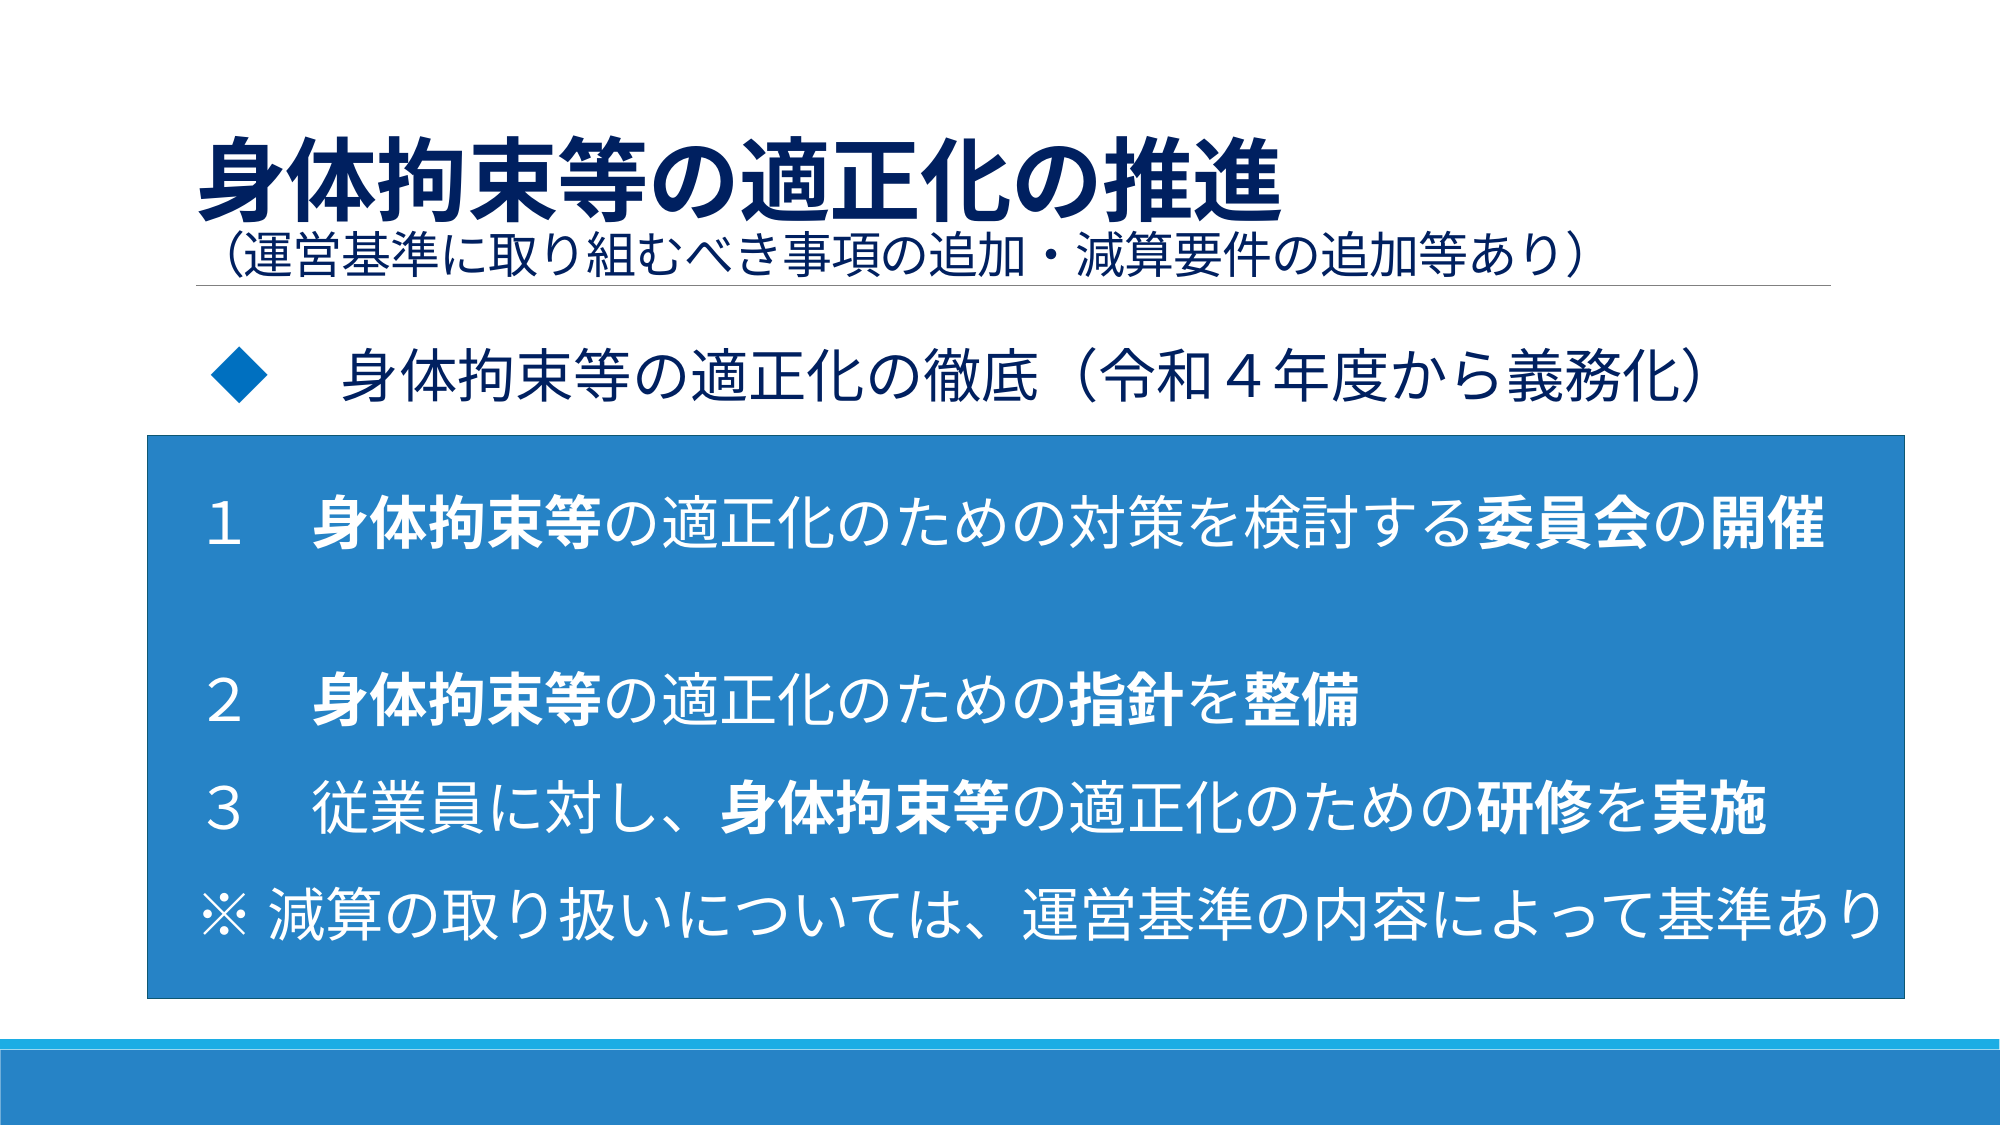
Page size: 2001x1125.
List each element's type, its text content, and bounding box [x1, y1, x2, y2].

text_box ◆ 身体拘束等の適正化の徹底（令和４年度から義務化） [195, 332, 1754, 417]
title 身体拘束等の適正化の推進 （運営基準に取り組むべき事項の追加・減算要件の追加等あり） [180, 108, 1905, 315]
text_box １ 身体拘束等の適正化のための対策を検討する委員会の開催 ２ 身体拘束等の適正化のための指針を整備 ３ 従業員に対し、身体拘束等の適正化のための研修を実施 ※減算の取り扱いについては、運営基準の内容によって基準あり [147, 435, 1905, 999]
